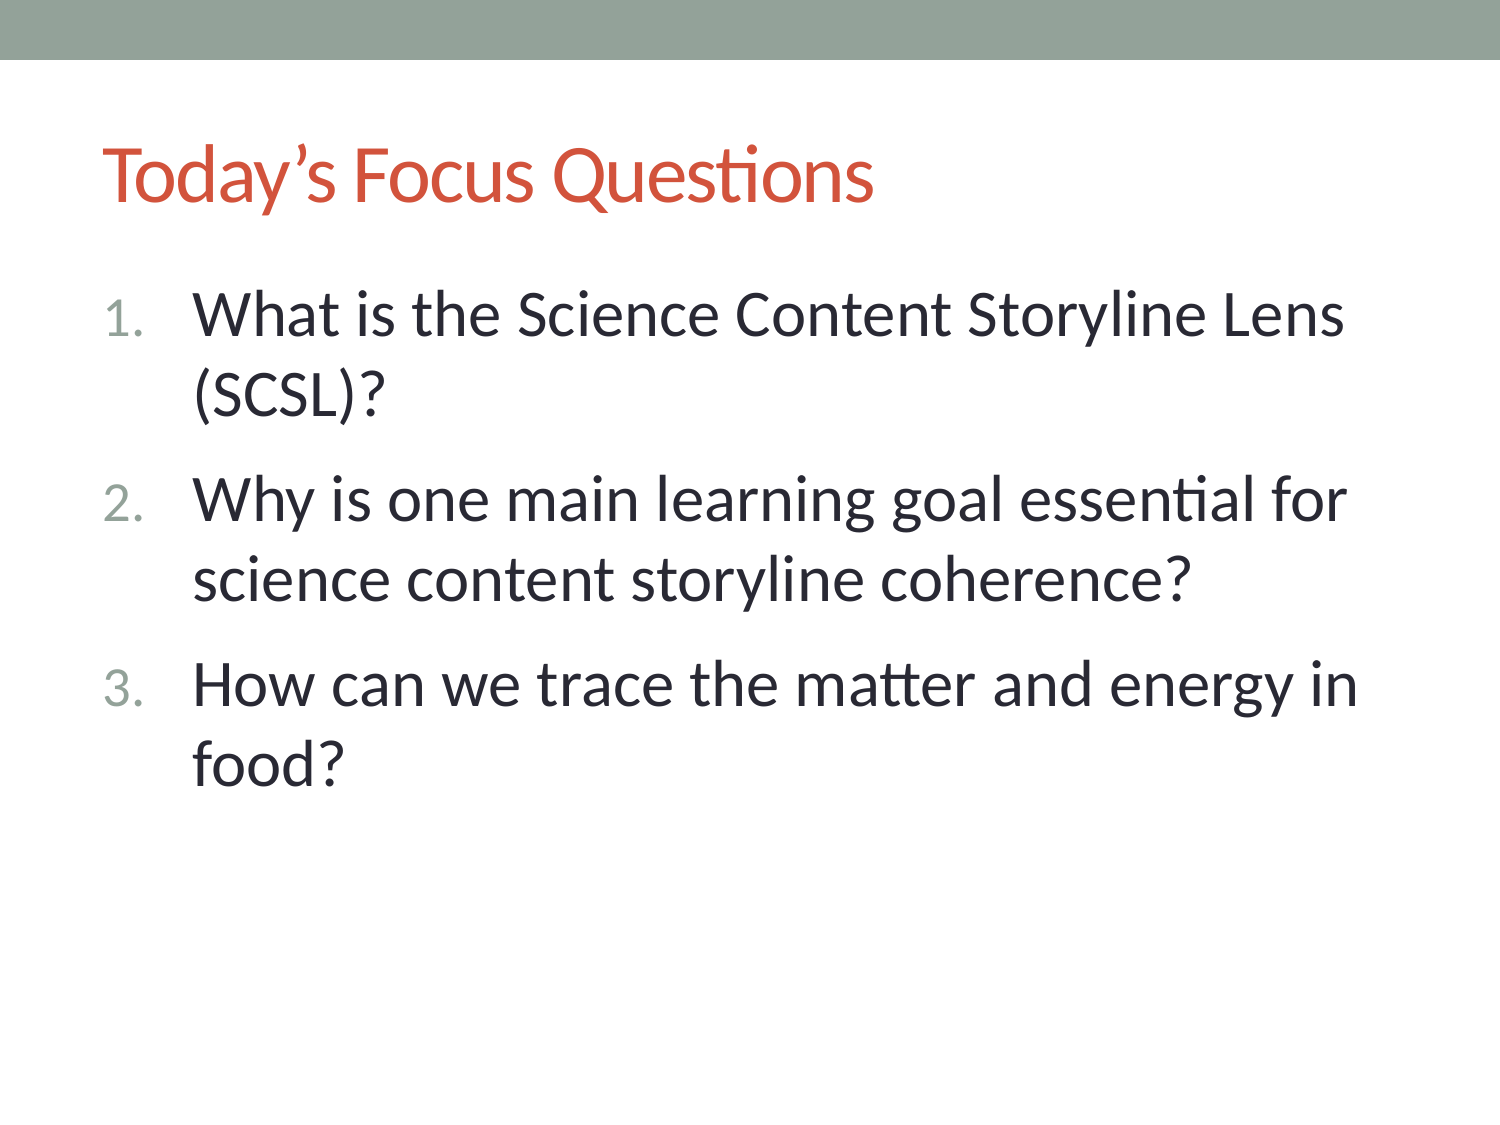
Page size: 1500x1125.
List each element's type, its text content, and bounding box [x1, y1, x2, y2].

title Today’s Focus Questions [87, 75, 1425, 262]
list What is the Science Content Storyline Lens (SCSL)? Why is one main learning goal essential for science content storyline coherence? How can we trace the matter and energy in food? [87, 262, 1425, 1125]
